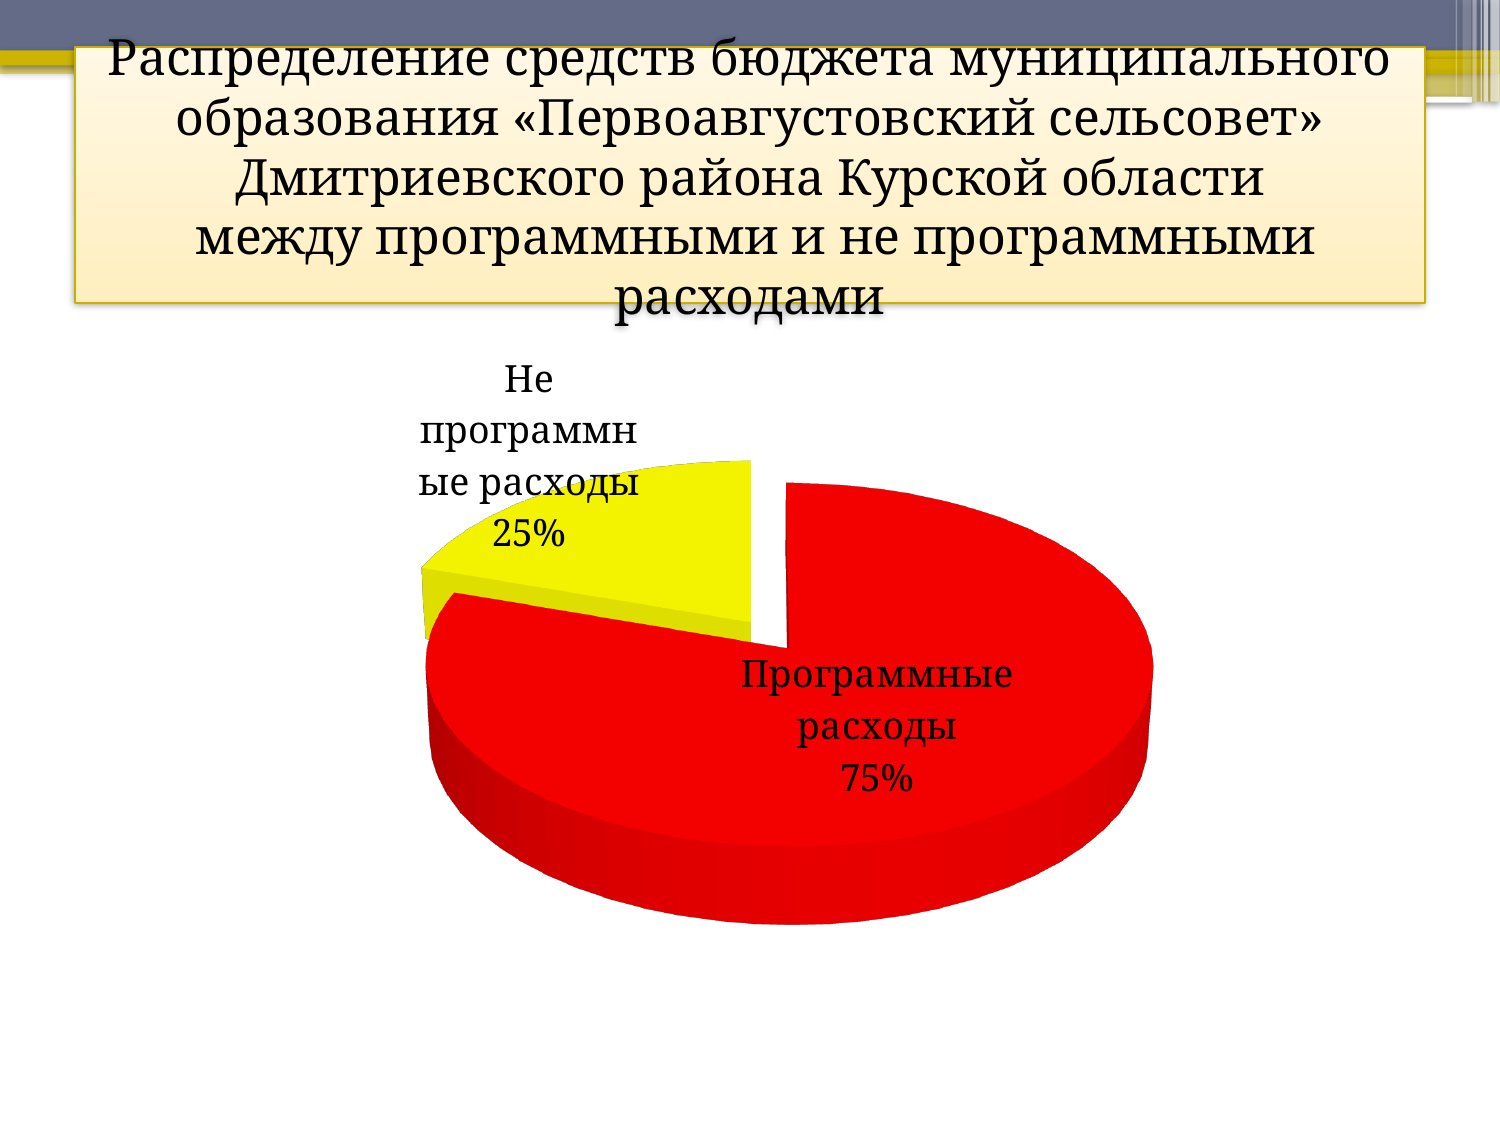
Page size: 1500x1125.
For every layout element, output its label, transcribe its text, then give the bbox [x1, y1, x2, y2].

chart [70, 351, 1421, 1072]
title Распределение средств бюджета муниципального образования «Первоавгустовский сельсовет» Дмитриевского района Курской области между программными и не программными расходами [74, 46, 1426, 304]
